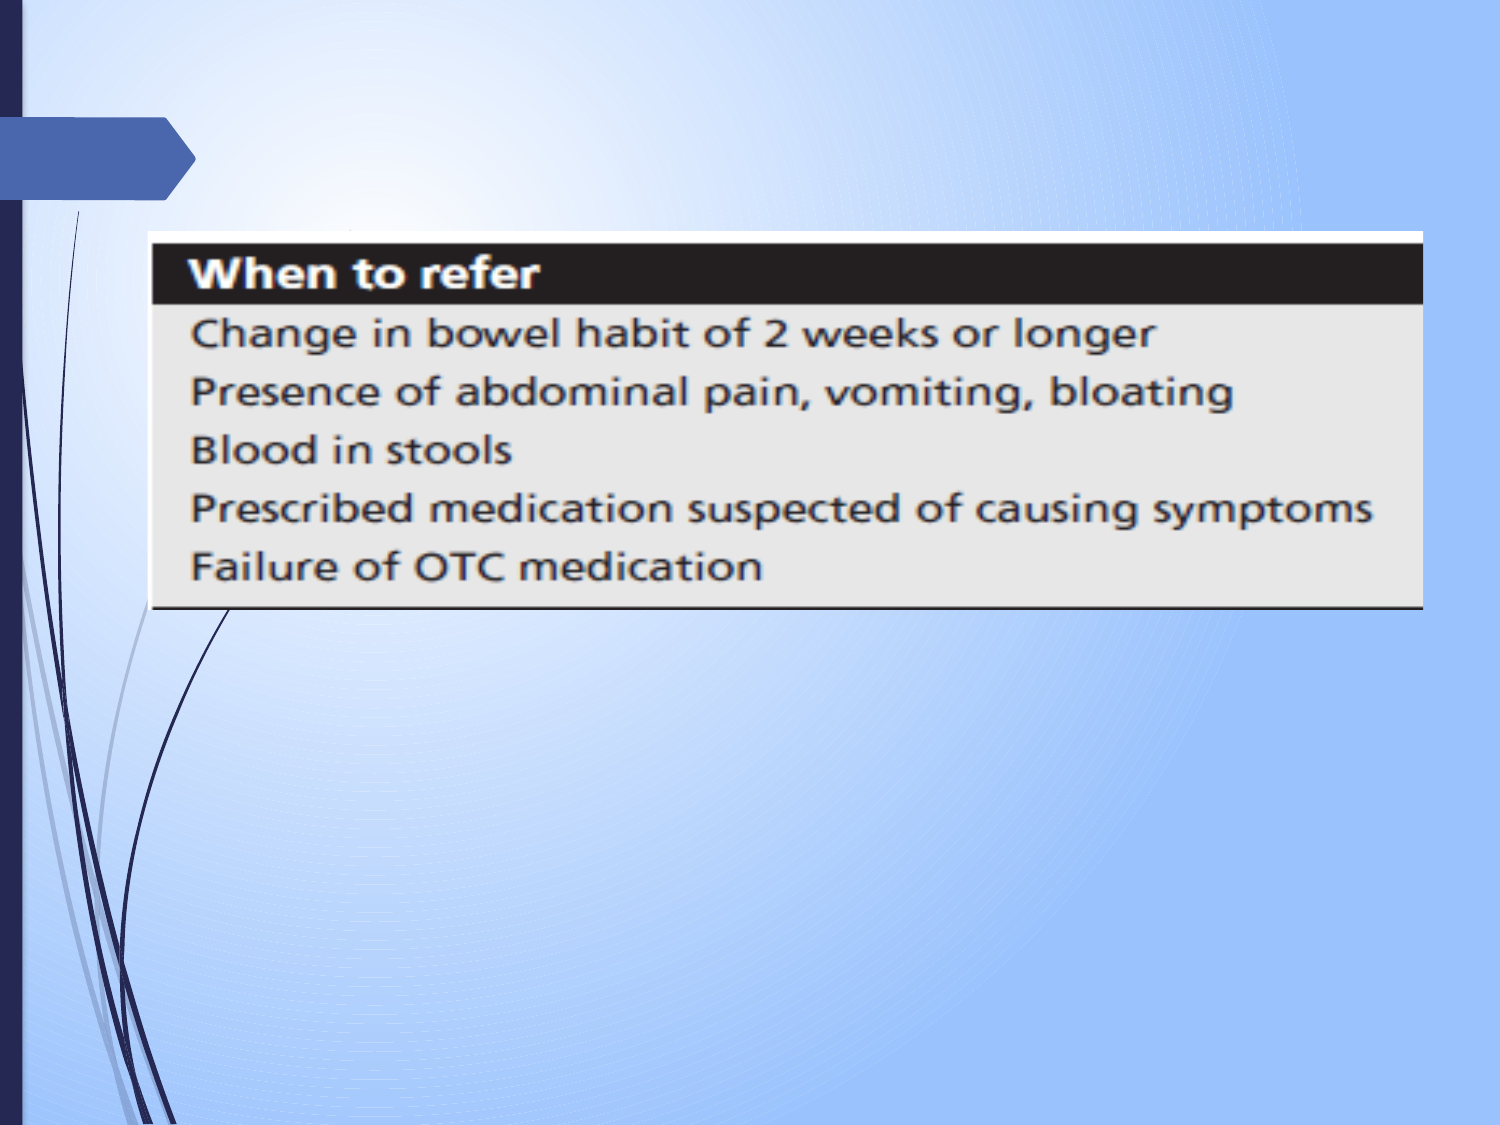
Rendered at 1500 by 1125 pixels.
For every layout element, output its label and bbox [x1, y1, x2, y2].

list [146, 231, 1424, 611]
